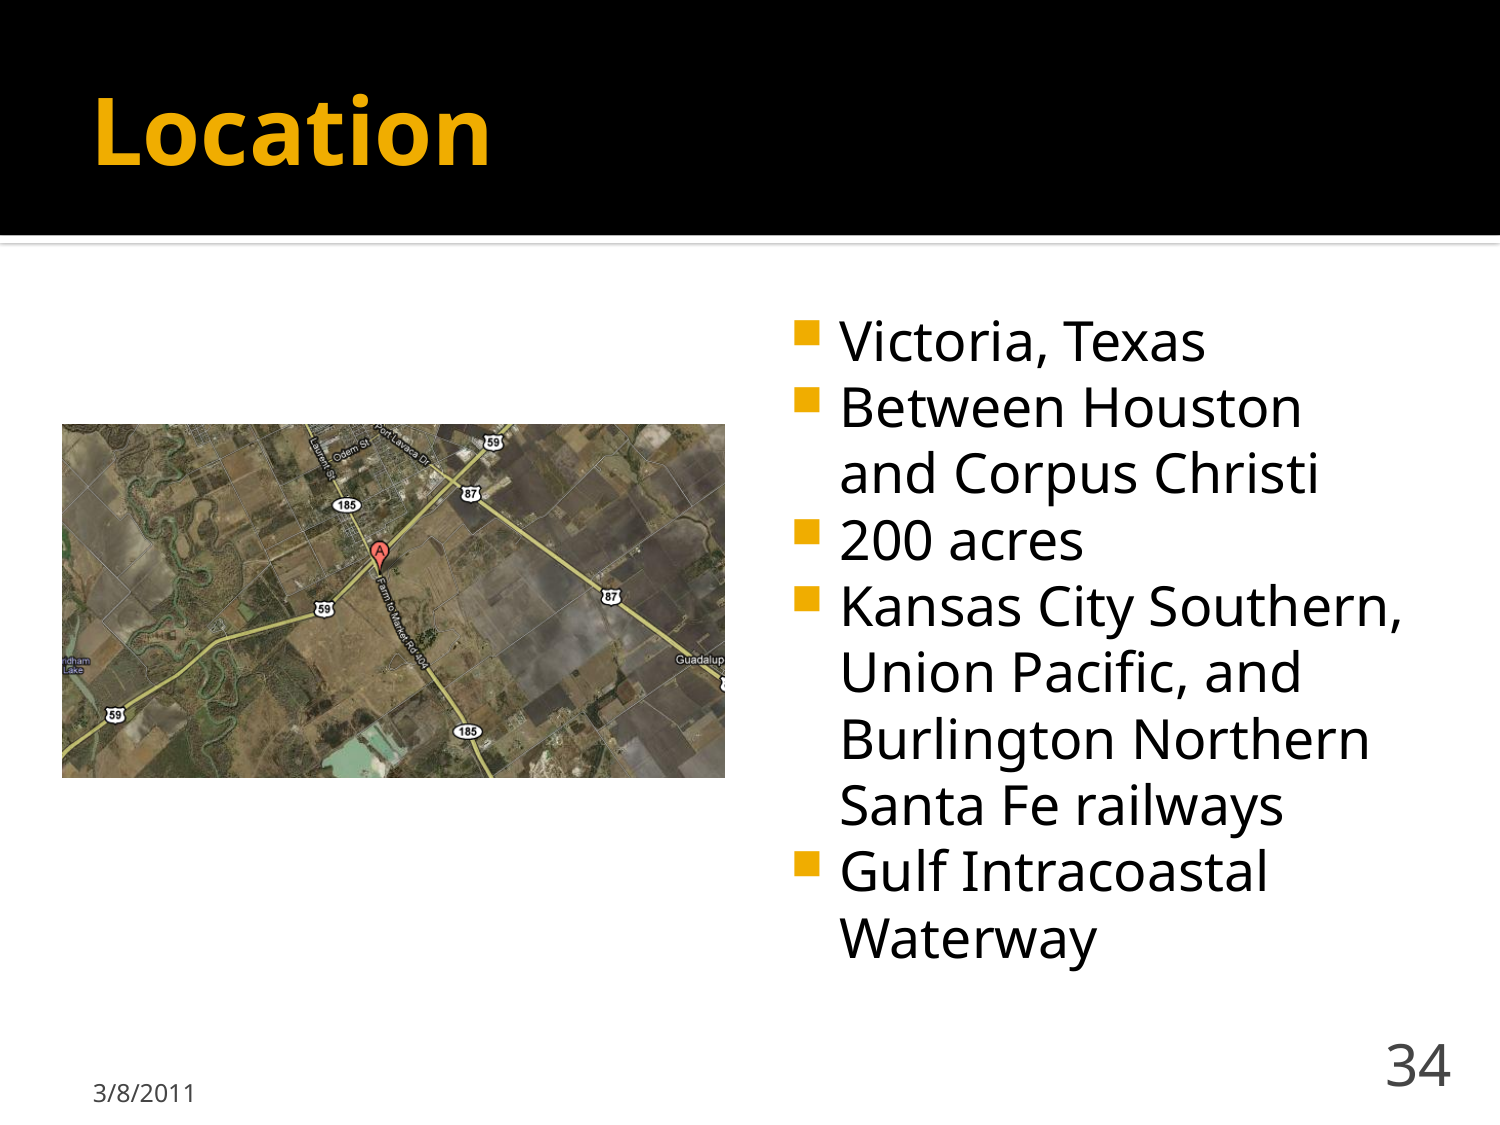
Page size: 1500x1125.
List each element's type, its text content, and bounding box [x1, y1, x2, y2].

list Victoria, Texas Between Houston and Corpus Christi 200 acres Kansas City Southern, Union Pacific, and Burlington Northern Santa Fe railways Gulf Intracoastal Waterway [762, 291, 1425, 1050]
slide_number 34 [1345, 1062, 1467, 1108]
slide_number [75, 1062, 425, 1108]
title Location [75, 24, 1425, 231]
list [62, 424, 725, 778]
